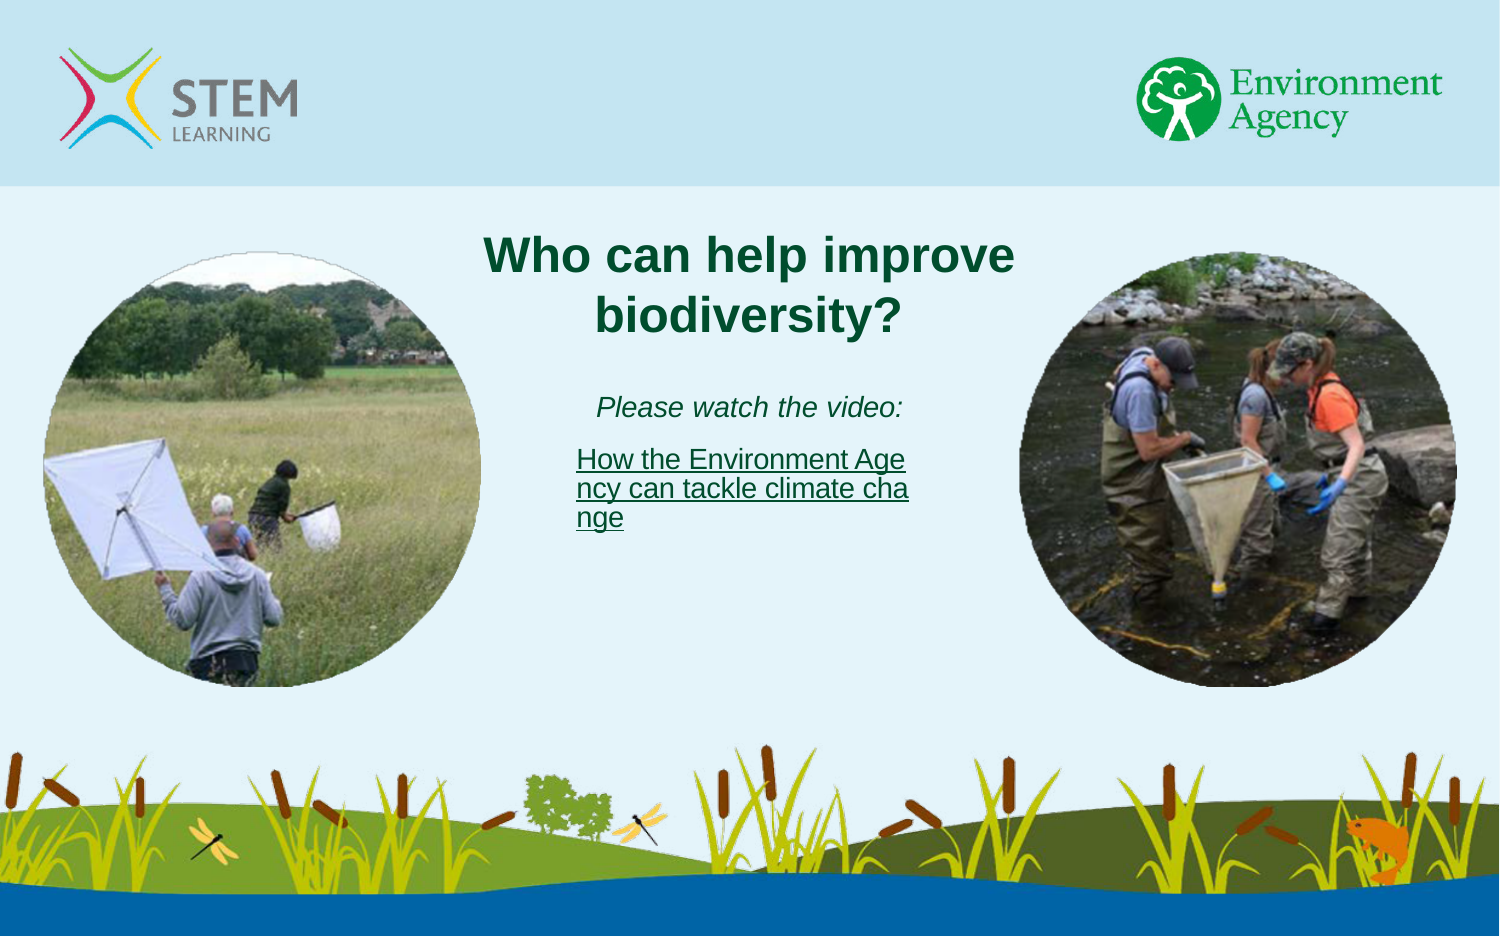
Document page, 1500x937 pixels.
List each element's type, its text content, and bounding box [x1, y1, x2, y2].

picture [1129, 50, 1448, 146]
picture [0, 743, 1499, 894]
picture [42, 249, 482, 687]
picture [59, 47, 297, 149]
title Who can help improve biodiversity? [481, 220, 1019, 380]
text_box Please watch the video: How the Environment Agency can tackle climate change [576, 368, 924, 476]
picture [1018, 249, 1458, 687]
picture [72, 123, 149, 149]
